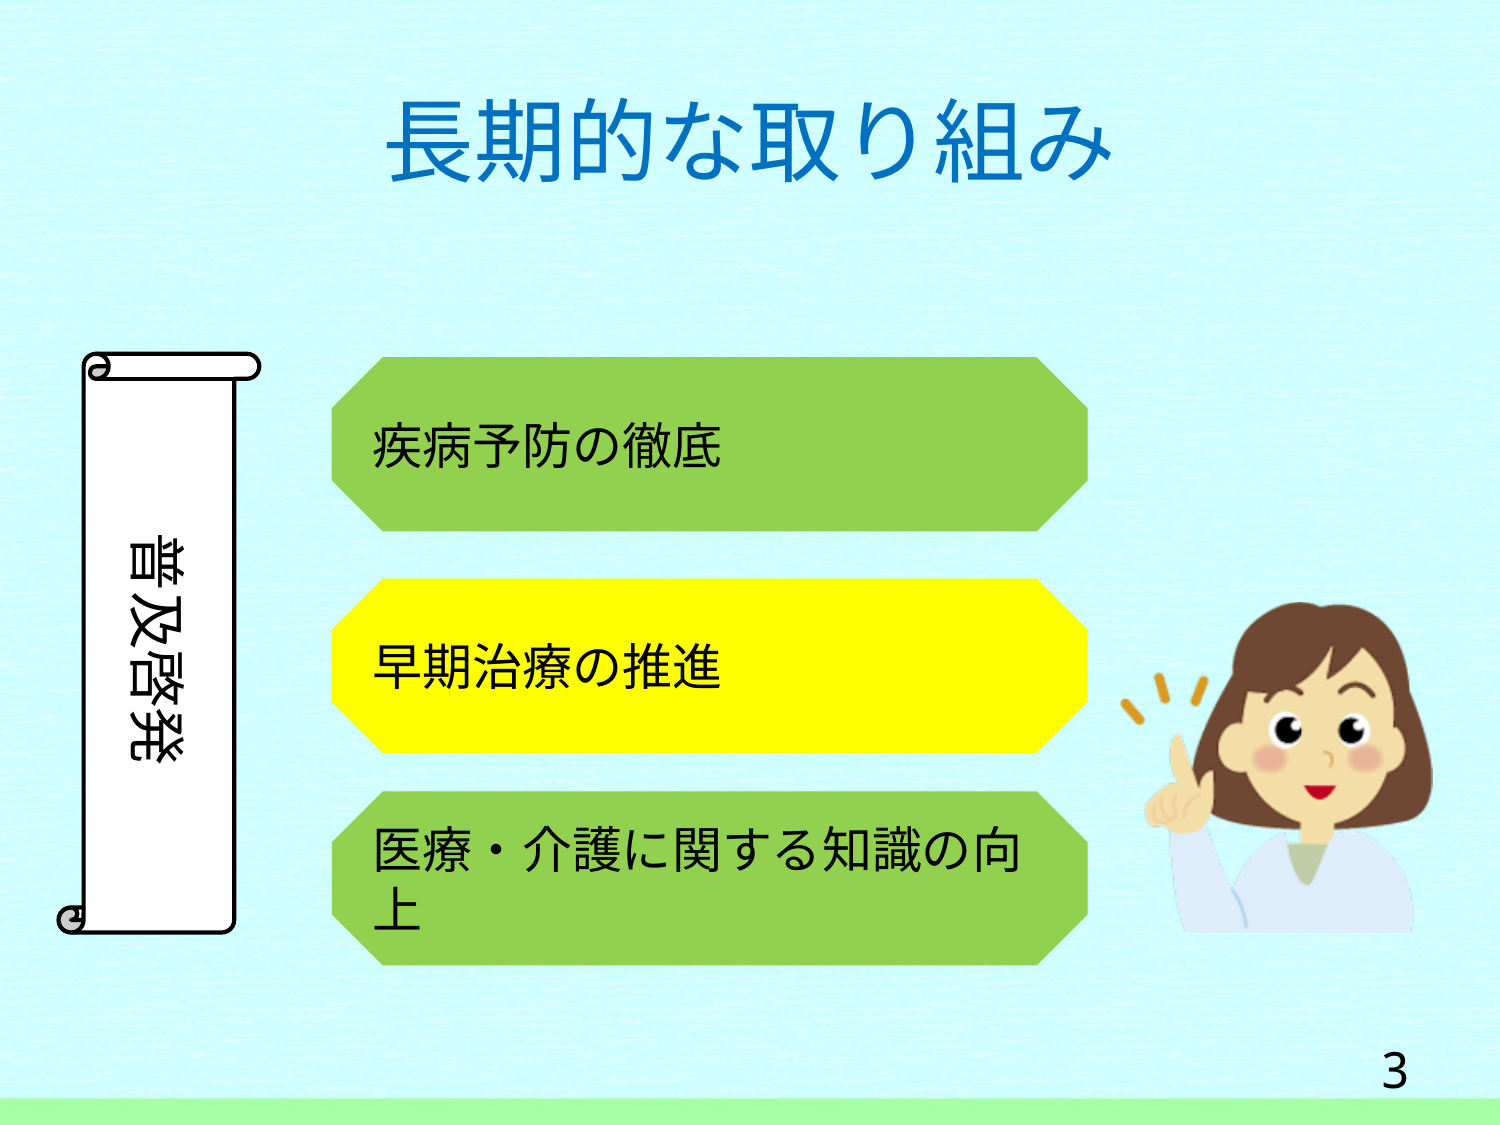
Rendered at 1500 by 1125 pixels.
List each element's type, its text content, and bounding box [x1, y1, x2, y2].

title 長期的な取り組み [75, 45, 1425, 233]
text_box 疾病予防の徹底 [329, 355, 1090, 534]
picture [0, 0, 1500, 1125]
text_box 普及啓発 [56, 351, 262, 935]
text_box 医療・介護に関する知識の向上 [329, 789, 1090, 968]
slide_number 2 [1074, 1042, 1425, 1103]
text_box 早期治療の推進 [329, 576, 1090, 755]
